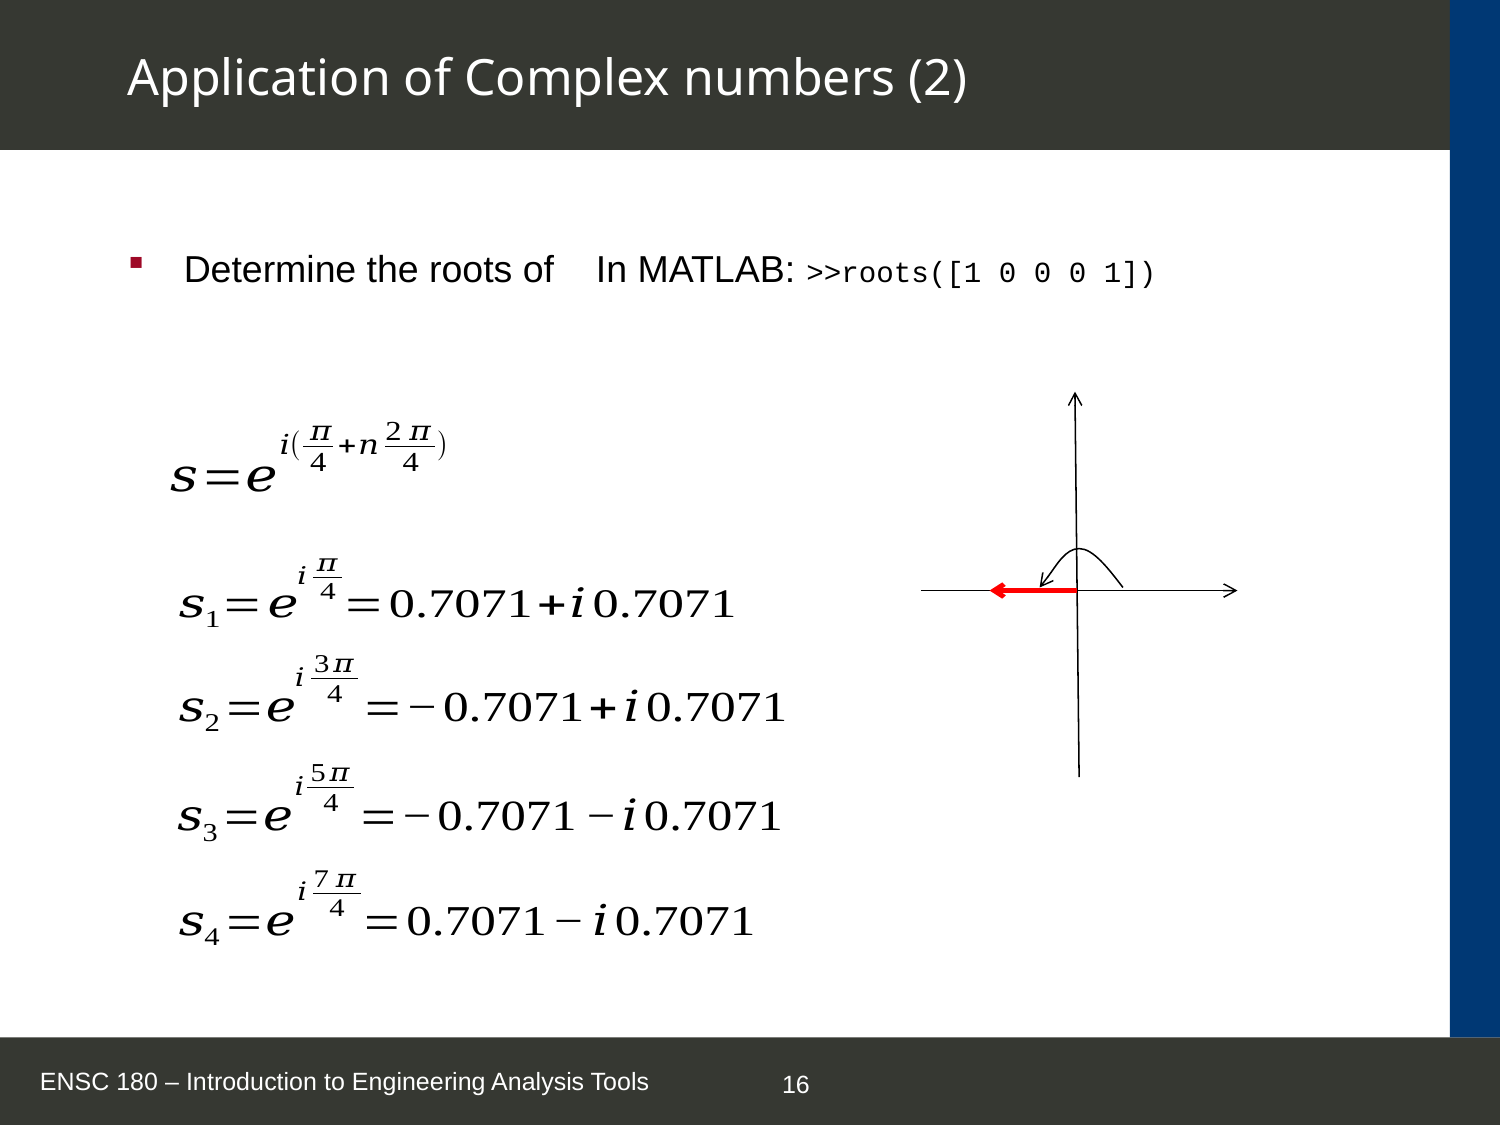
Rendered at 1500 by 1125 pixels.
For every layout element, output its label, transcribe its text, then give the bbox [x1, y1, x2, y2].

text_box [1074, 600, 1080, 778]
text_box [1039, 551, 1069, 588]
footer ENSC 180 – Introduction to Engineering Analysis Tools [24, 1057, 740, 1113]
text_box [1084, 549, 1124, 588]
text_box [1074, 391, 1080, 588]
title Application of Complex numbers (2) [112, 37, 1450, 138]
